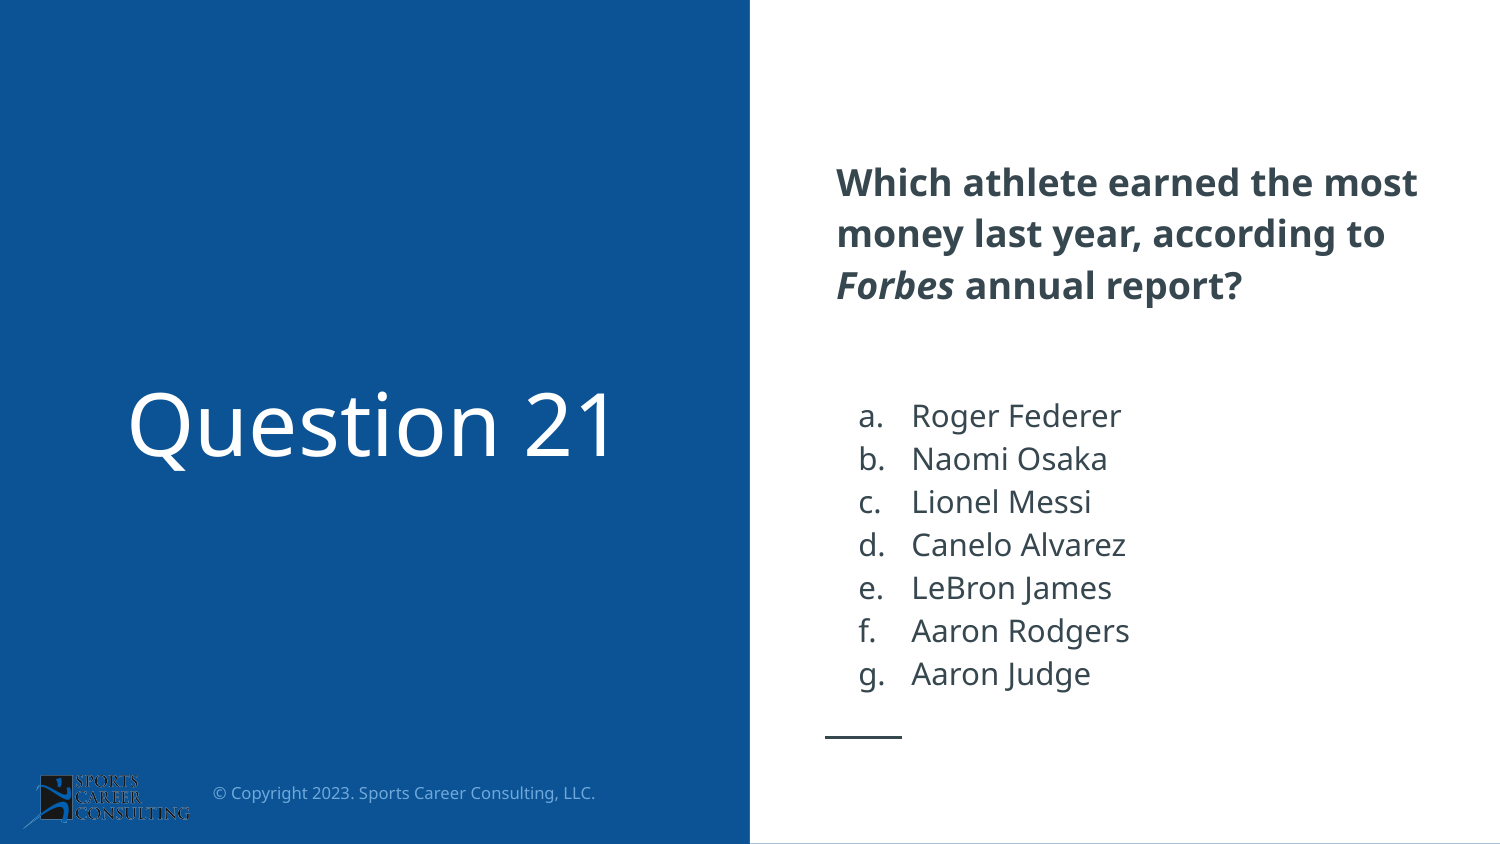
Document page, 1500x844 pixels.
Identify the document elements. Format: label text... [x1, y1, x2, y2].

title Question 21 [43, 298, 708, 546]
text_box © Copyright 2023. Sports Career Consulting, LLC. [197, 767, 750, 838]
list Which athlete earned the most money last year, according to Forbes annual report? Roger Federer Naomi Osaka Lionel Messi Canelo Alvarez LeBron James Aaron Rodgers Aaron Judge [821, 118, 1466, 725]
picture [22, 774, 190, 829]
